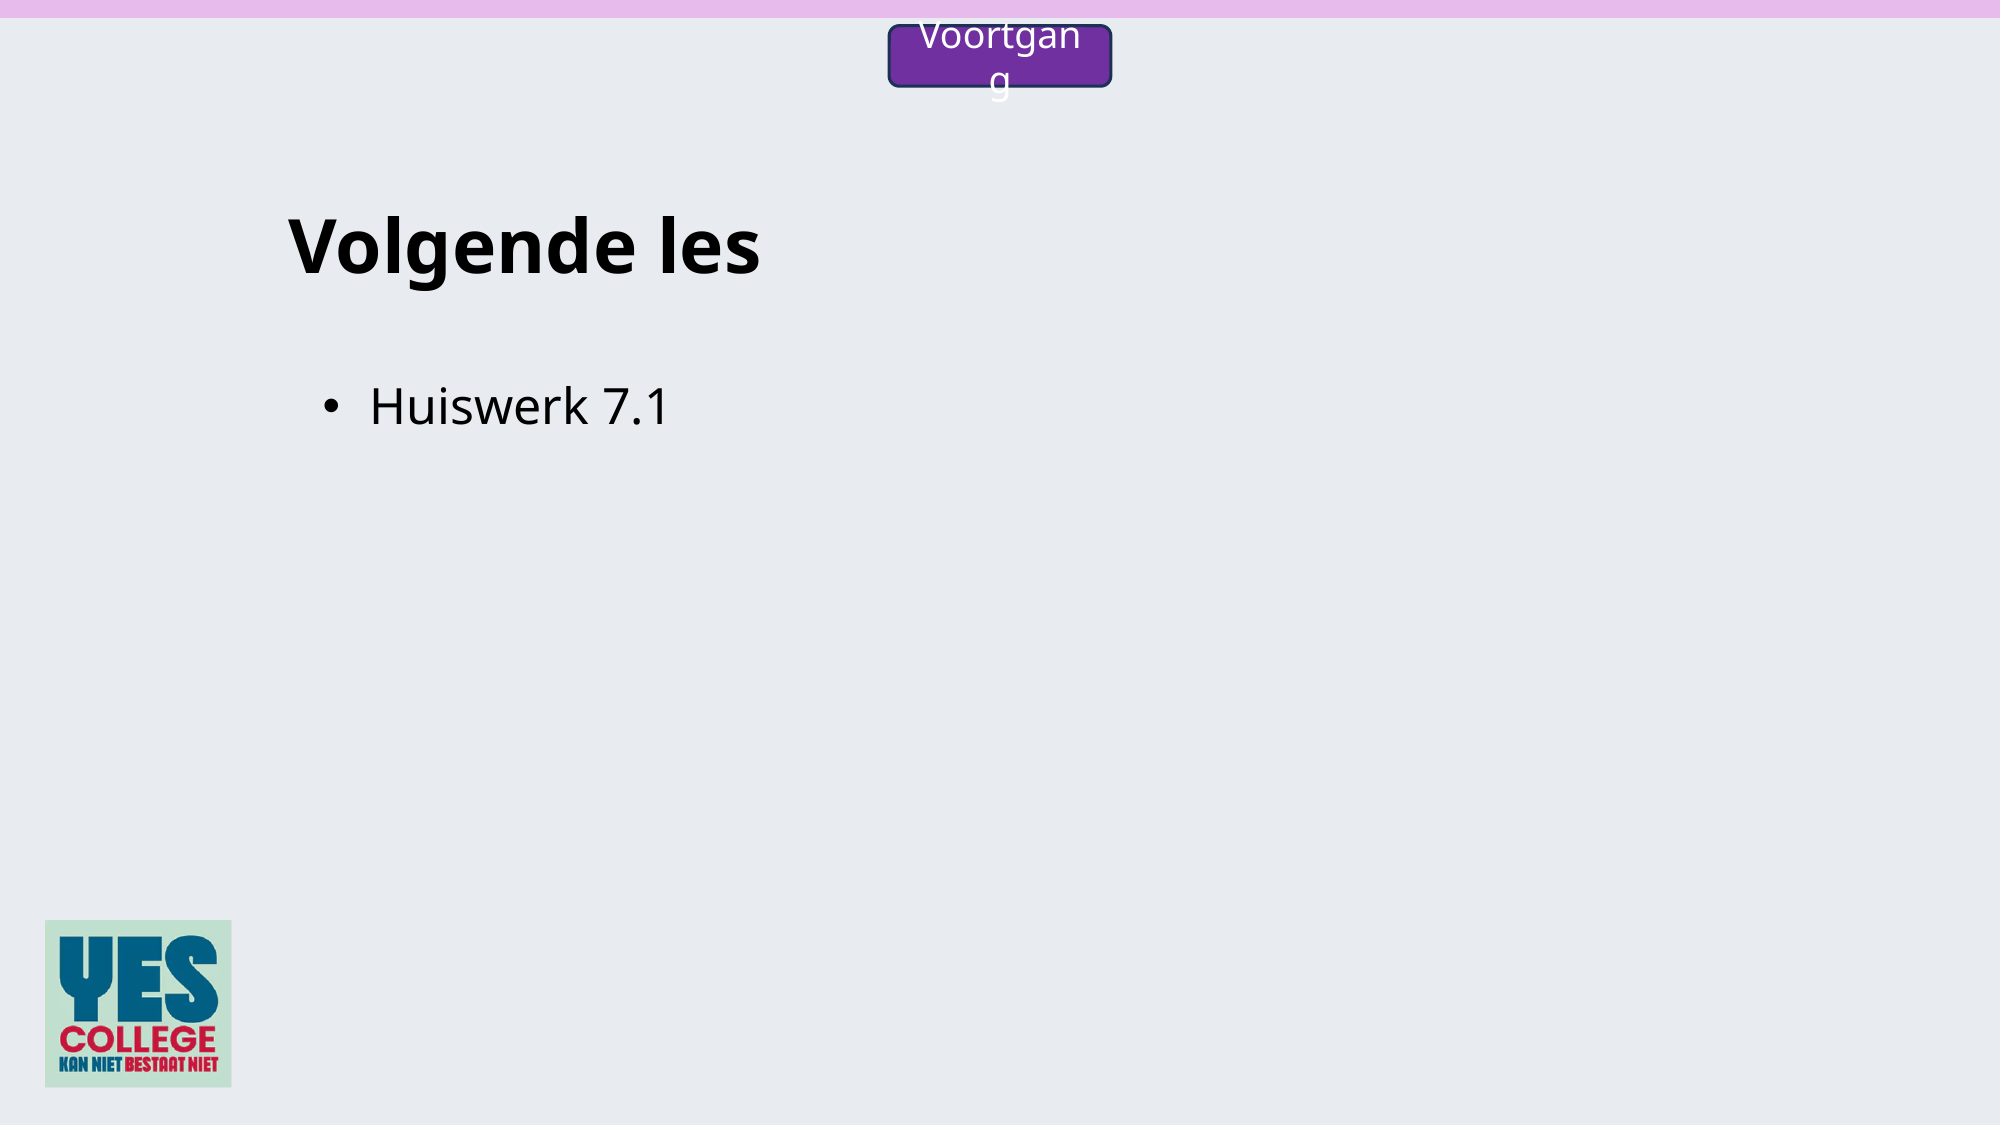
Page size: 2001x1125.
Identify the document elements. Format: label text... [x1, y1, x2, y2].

text_box [248, 219, 1637, 326]
text_box [0, 0, 2000, 18]
picture [0, 913, 356, 1093]
text_box Volgende les [273, 191, 1541, 297]
text_box Huiswerk 7.1 [308, 307, 1791, 443]
text_box Voortgang [887, 24, 1113, 88]
